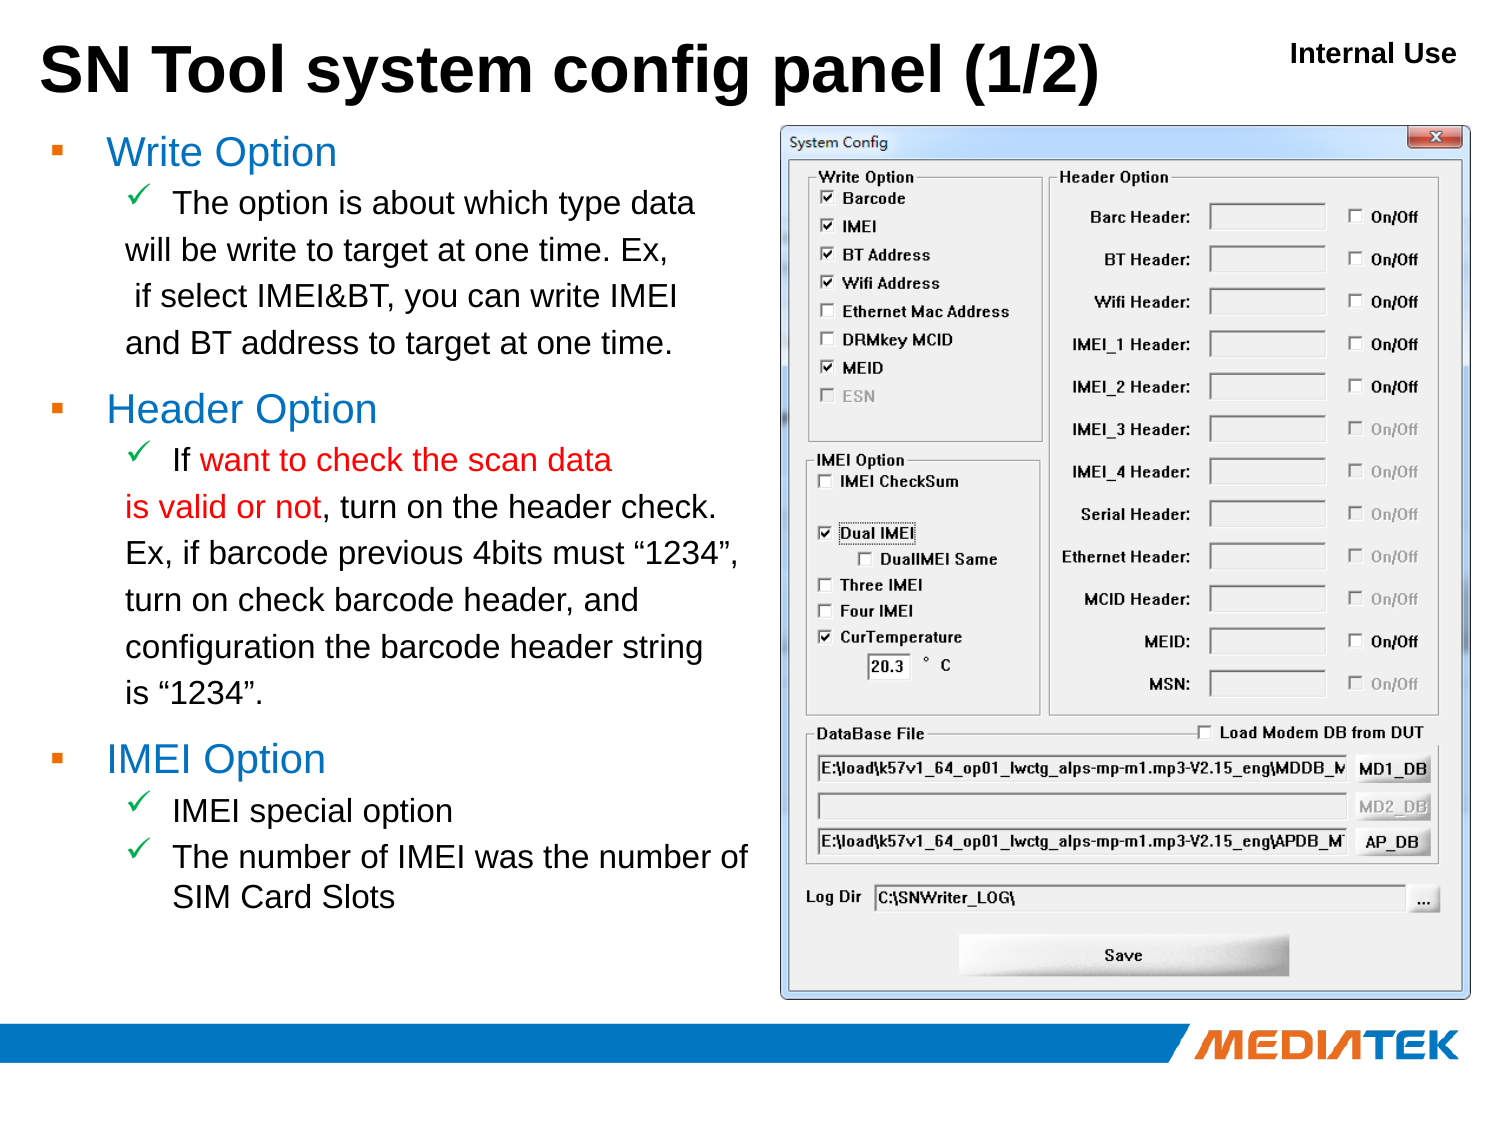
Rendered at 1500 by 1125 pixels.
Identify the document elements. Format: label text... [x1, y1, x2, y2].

list Write Option The option is about which type data will be write to target at one time. Ex, if select IMEI&BT, you can write IMEI and BT address to target at one time. Header Option If want to check the scan data is valid or not, turn on the header check. Ex, if barcode previous 4bits must “1234”, turn on check barcode header, and configuration the barcode header string is “1234”. IMEI Option IMEI special option The number of IMEI was the number of SIM Card Slots [34, 116, 1466, 1032]
picture [0, 1023, 1459, 1063]
title SN Tool system config panel (1/2) [24, 11, 1430, 120]
picture [779, 125, 1471, 1000]
